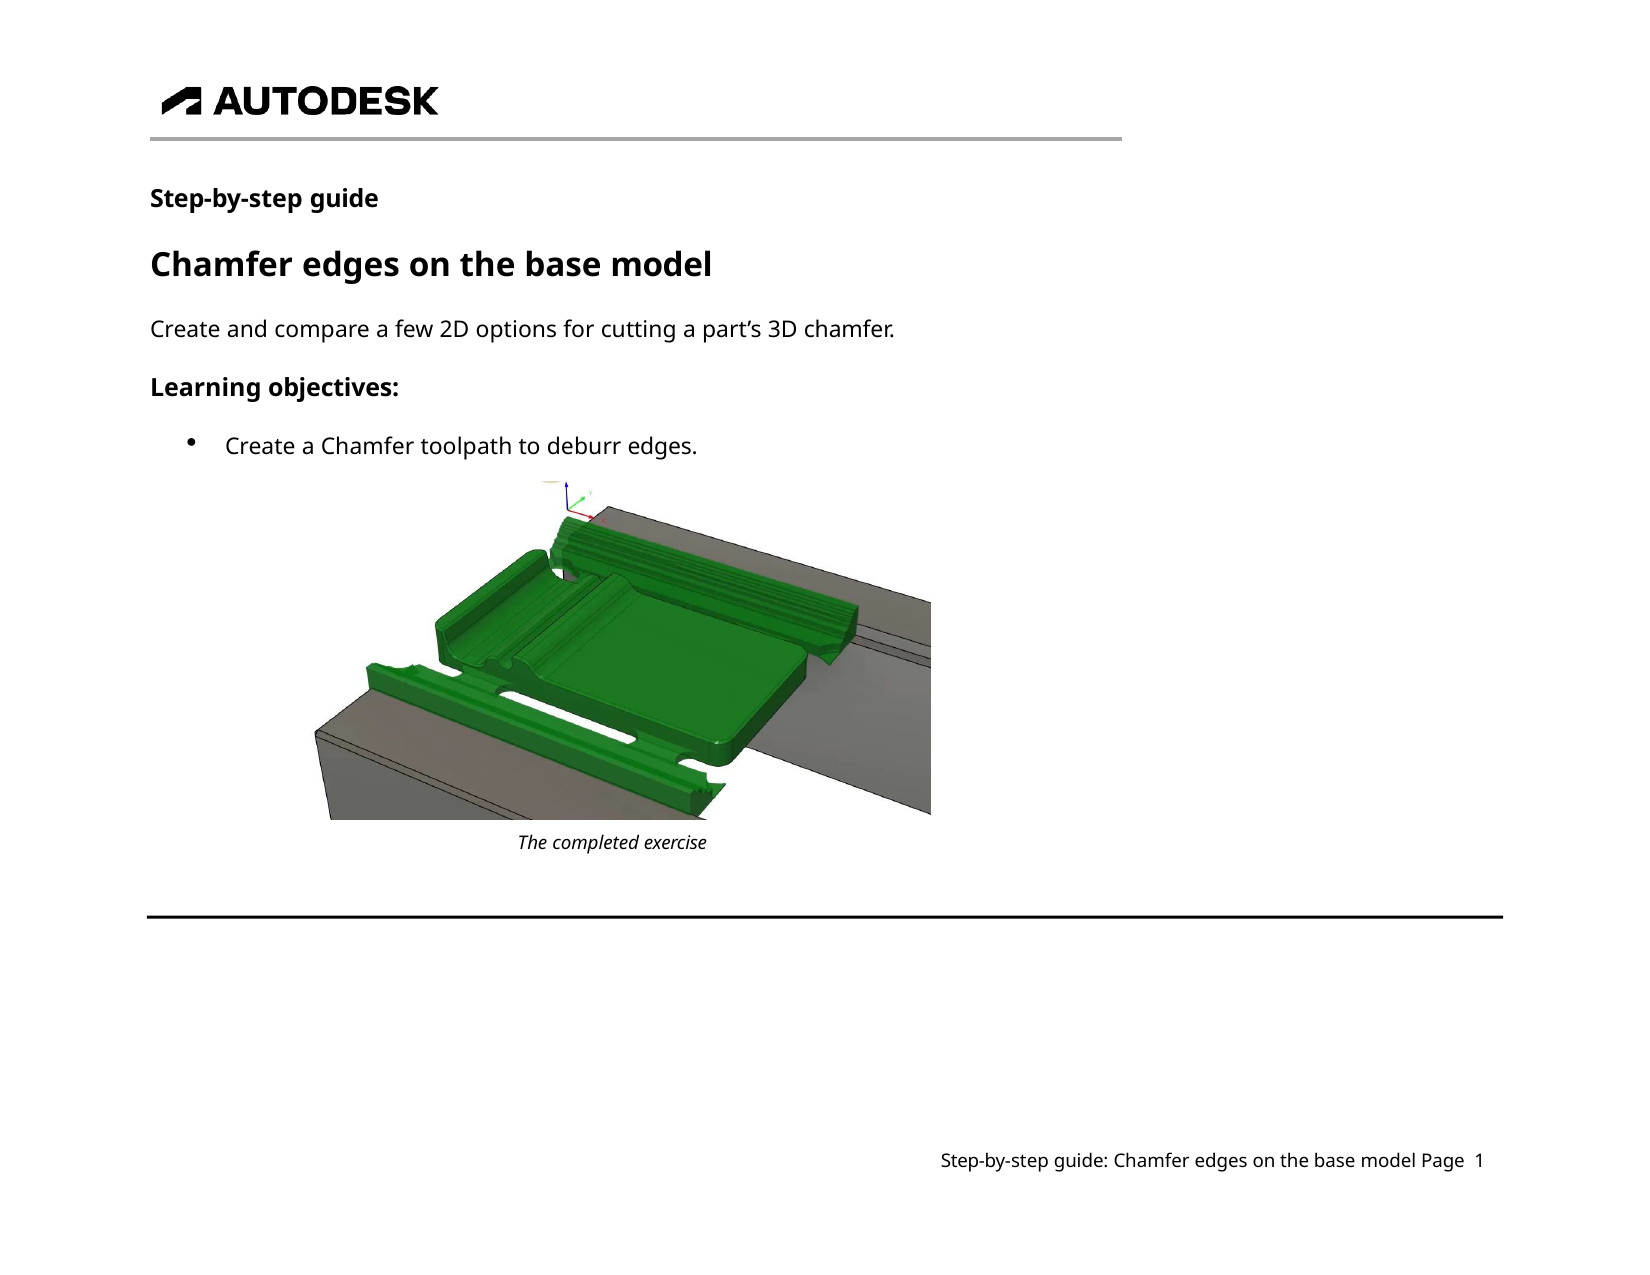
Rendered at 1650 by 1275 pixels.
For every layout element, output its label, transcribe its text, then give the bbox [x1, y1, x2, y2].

slide_number Step-by-step guide: Chamfer edges on the base model Page 10 [938, 1145, 1509, 1275]
picture [161, 86, 439, 115]
text_box Step-by-step guide Chamfer edges on the base model Create and compare a few 2D options for cutting a part’s 3D chamfer. Learning objectives: Create a Chamfer toolpath to deburr edges. [147, 180, 896, 459]
picture [310, 481, 931, 821]
text_box The completed exercise [515, 829, 728, 854]
text_box [146, 915, 1504, 919]
